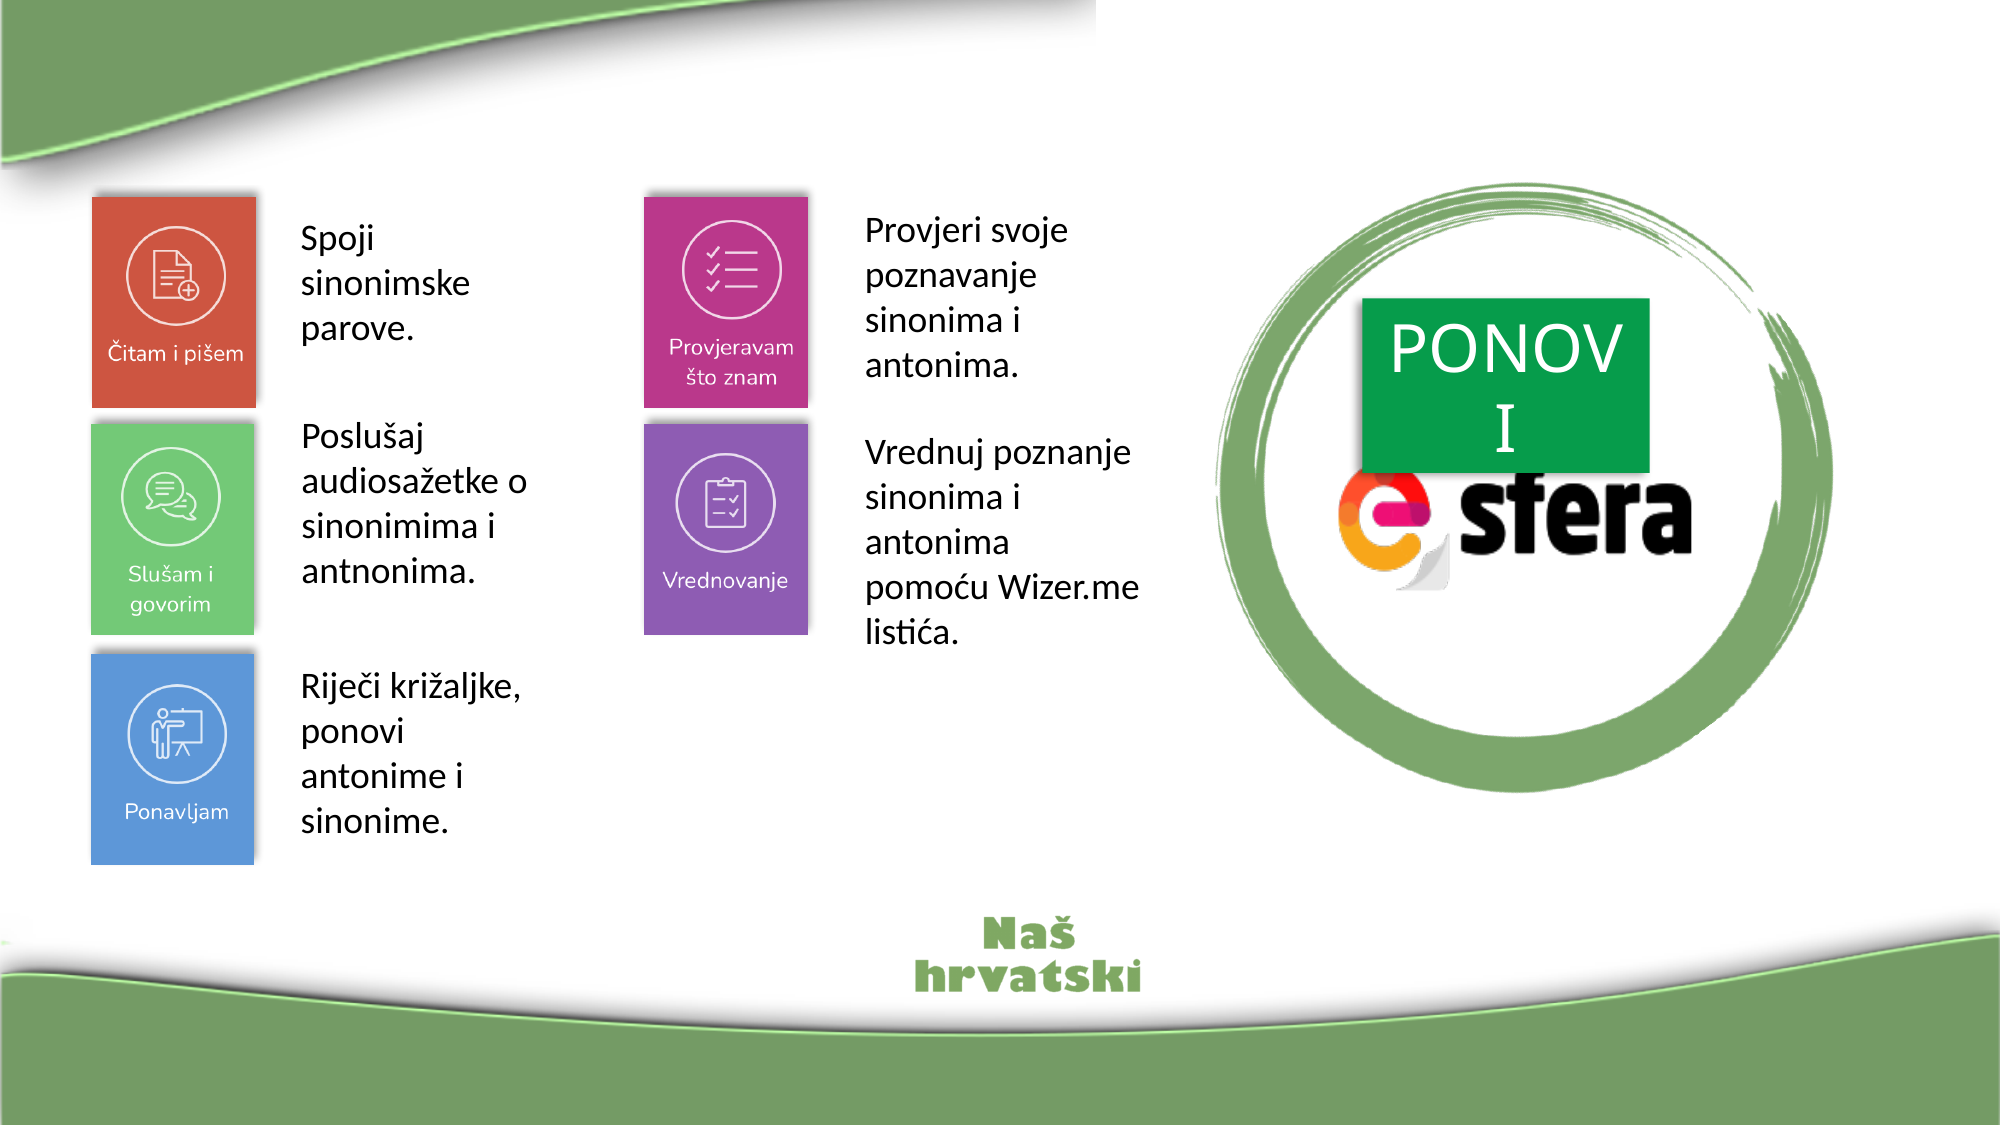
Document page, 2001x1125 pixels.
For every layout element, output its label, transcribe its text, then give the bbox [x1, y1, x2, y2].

text_box Vrednuj poznanje sinonima i antonima pomoću Wizer.me listića. [1098, 419, 1156, 659]
picture [644, 197, 808, 408]
text_box Spoji sinonimske parove. [285, 205, 430, 356]
text_box Vrednuj poznanje sinonima i antonima pomoću Wizer.me listića. [849, 419, 902, 659]
picture [878, 27, 1185, 1125]
picture [430, 0, 601, 601]
text_box Poslušaj audiosažetke o sinonimima i antnonima. [286, 403, 430, 599]
picture [90, 424, 254, 635]
text_box Provjeri svoje poznavanje sinonima i antonima. [849, 197, 902, 393]
text_box Riječi križaljke, ponovi antonime i sinonime. [285, 654, 543, 849]
picture [90, 654, 254, 865]
picture [92, 197, 256, 408]
picture [644, 424, 808, 635]
picture [1216, 181, 1831, 788]
